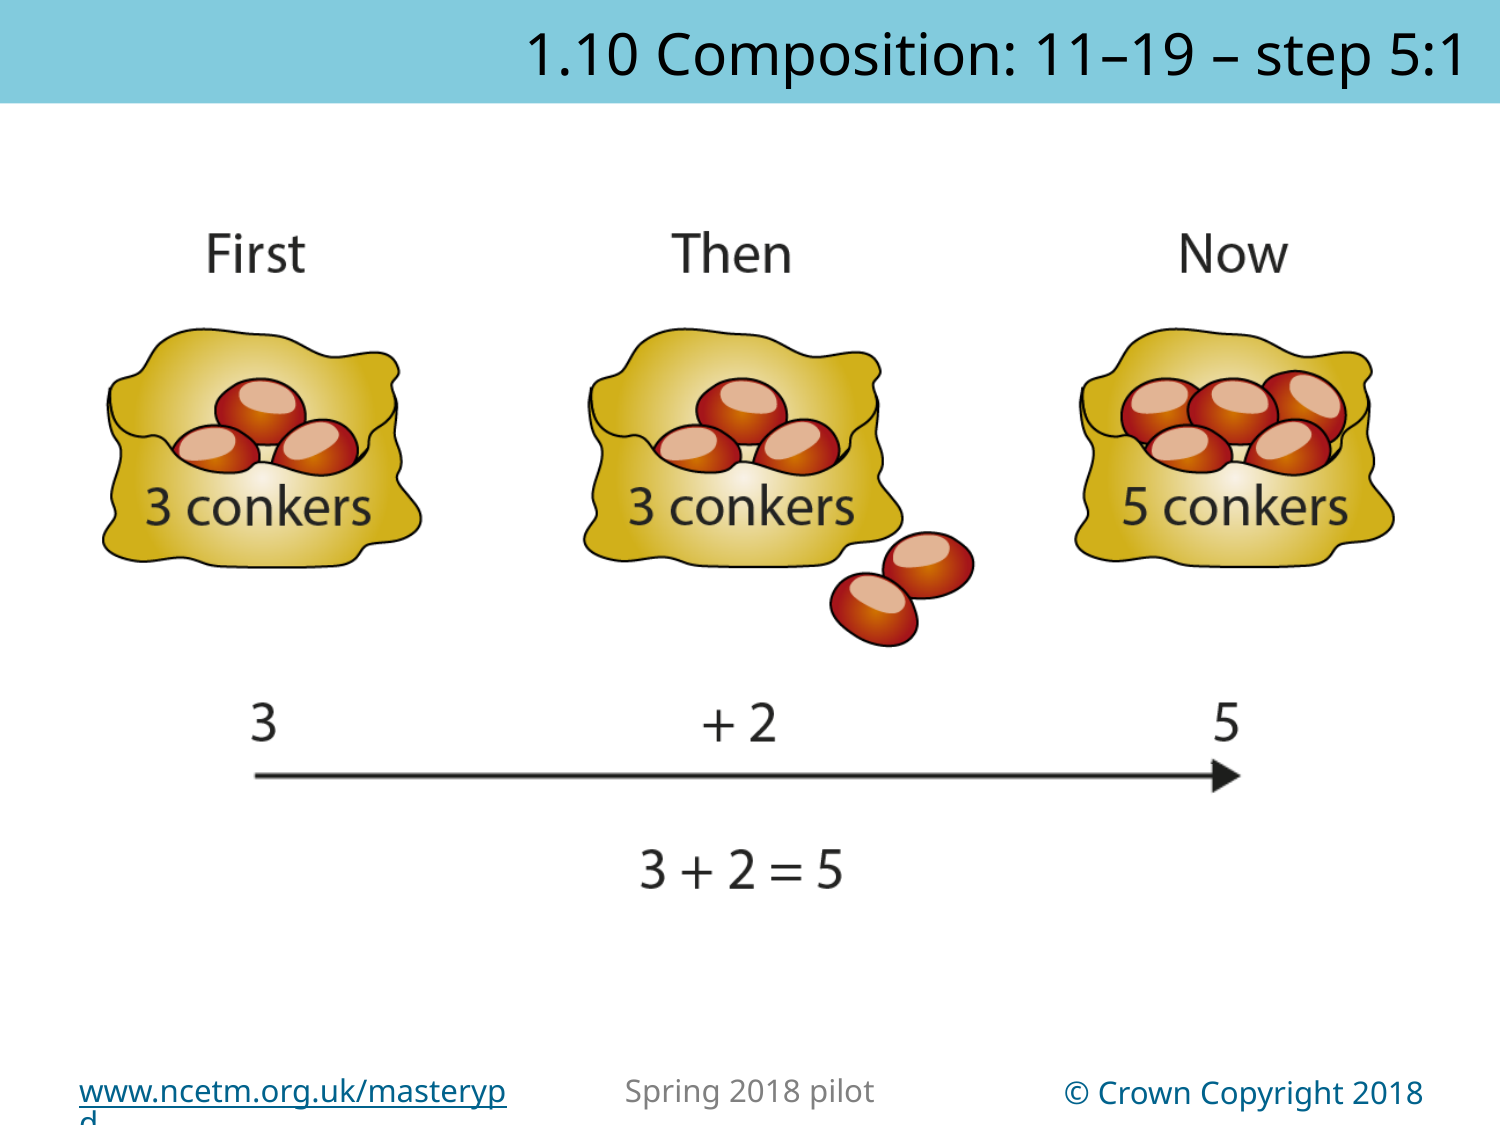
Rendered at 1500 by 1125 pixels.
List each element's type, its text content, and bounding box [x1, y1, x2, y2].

picture [82, 692, 1424, 809]
picture [101, 223, 455, 622]
picture [525, 223, 987, 670]
picture [1021, 223, 1412, 669]
list 1.10 Composition: 11–19 – step 5:1 [0, 0, 1500, 104]
picture [619, 841, 881, 902]
